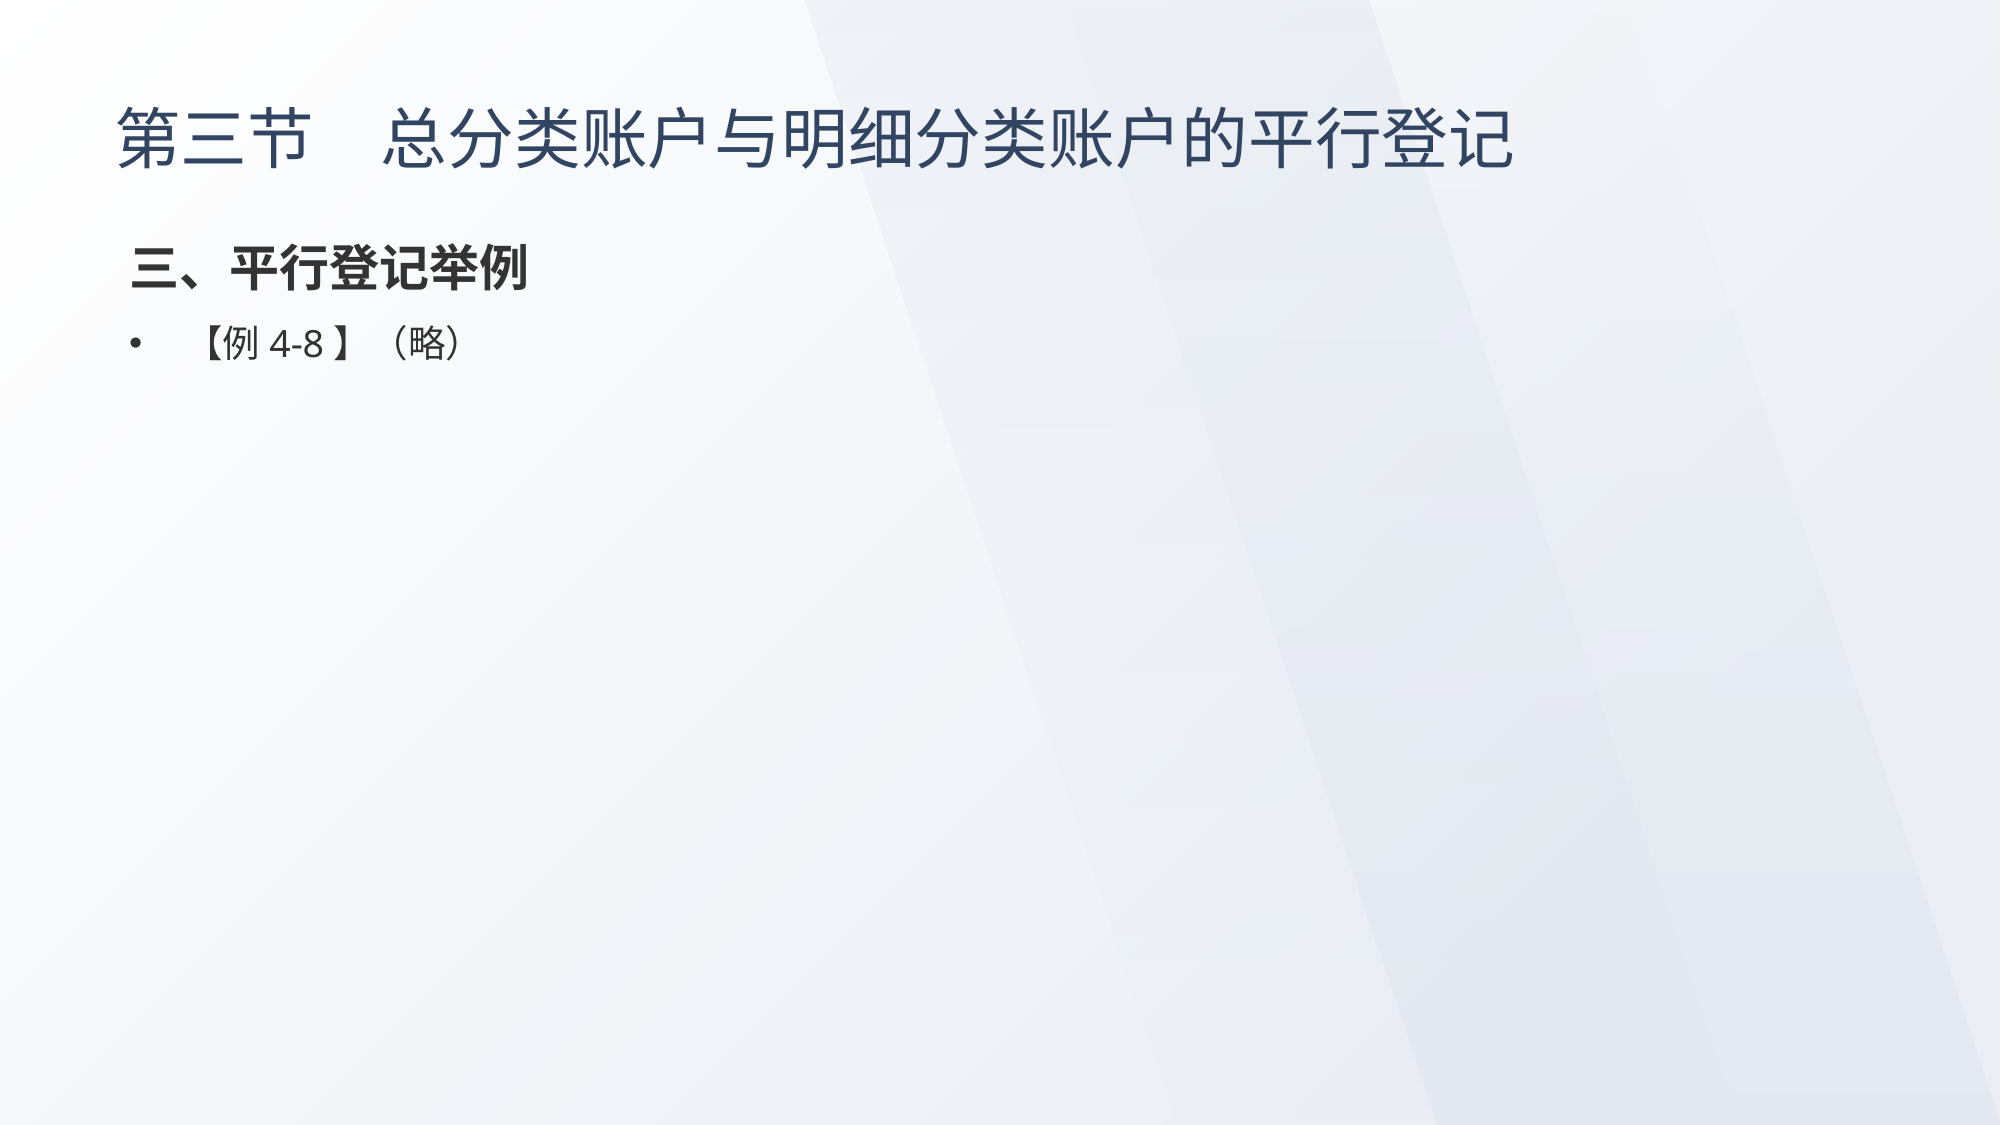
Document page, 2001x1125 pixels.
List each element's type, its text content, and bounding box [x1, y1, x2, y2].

title 第三节 总分类账户与明细分类账户的平行登记 [114, 59, 1886, 178]
text_box 三、平行登记举例 【例4-8】（略） [114, 213, 1886, 1013]
